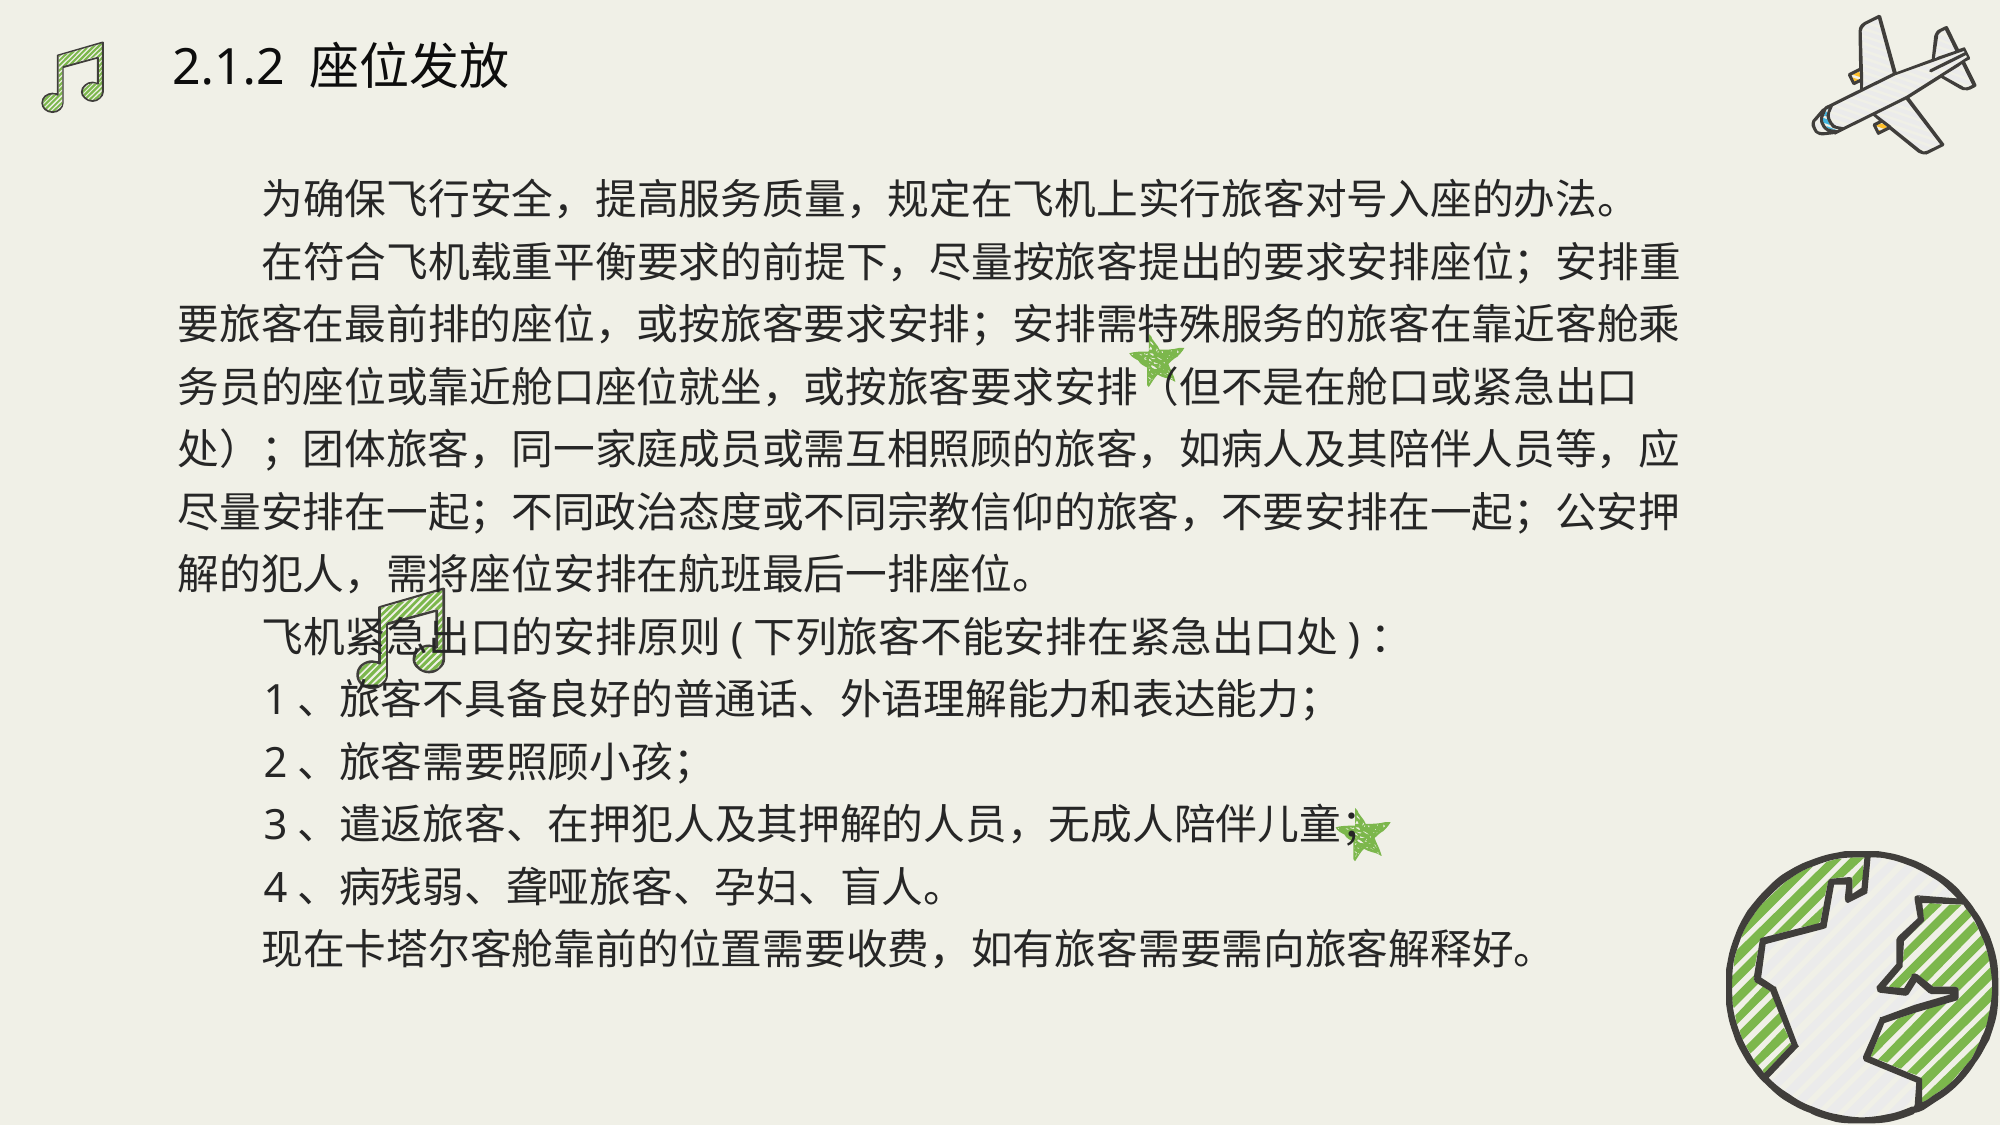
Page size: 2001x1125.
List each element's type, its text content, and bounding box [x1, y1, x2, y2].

picture [1726, 851, 2000, 1125]
text_box 为确保飞行安全，提高服务质量，规定在飞机上实行旅客对号入座的办法。 在符合飞机载重平衡要求的前提下，尽量按旅客提出的要求安排座位；安排重要旅客在最前排的座位，或按旅客要求安排；安排需特殊服务的旅客在靠近客舱乘务员的座位或靠近舱口座位就坐，或按旅客要求安排（但不是在舱口或紧急出口处）；团体旅客，同一家庭成员或需互相照顾的旅客，如病人及其陪伴人员等，应尽量安排在一起；不同政治态度或不同宗教信仰的旅客，不要安排在一起；公安押解的犯人，需将座位安排在航班最后一排座位。 飞机紧急出口的安排原则(下列旅客不能安排在紧急出口处)： 1、旅客不具备良好的普通话、外语理解能力和表达能力； 2、旅客需要照顾小孩； 3、遣返旅客、在押犯人及其押解的人员，无成人陪伴儿童； 4、病残弱、聋哑旅客、孕妇、盲人。 现在卡塔尔客舱靠前的位置需要收费，如有旅客需要需向旅客解释好。 [162, 153, 1727, 981]
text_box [41, 41, 104, 114]
picture [1816, 4, 1964, 177]
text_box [356, 587, 446, 690]
text_box 2.1.2 座位发放 [157, 27, 525, 103]
